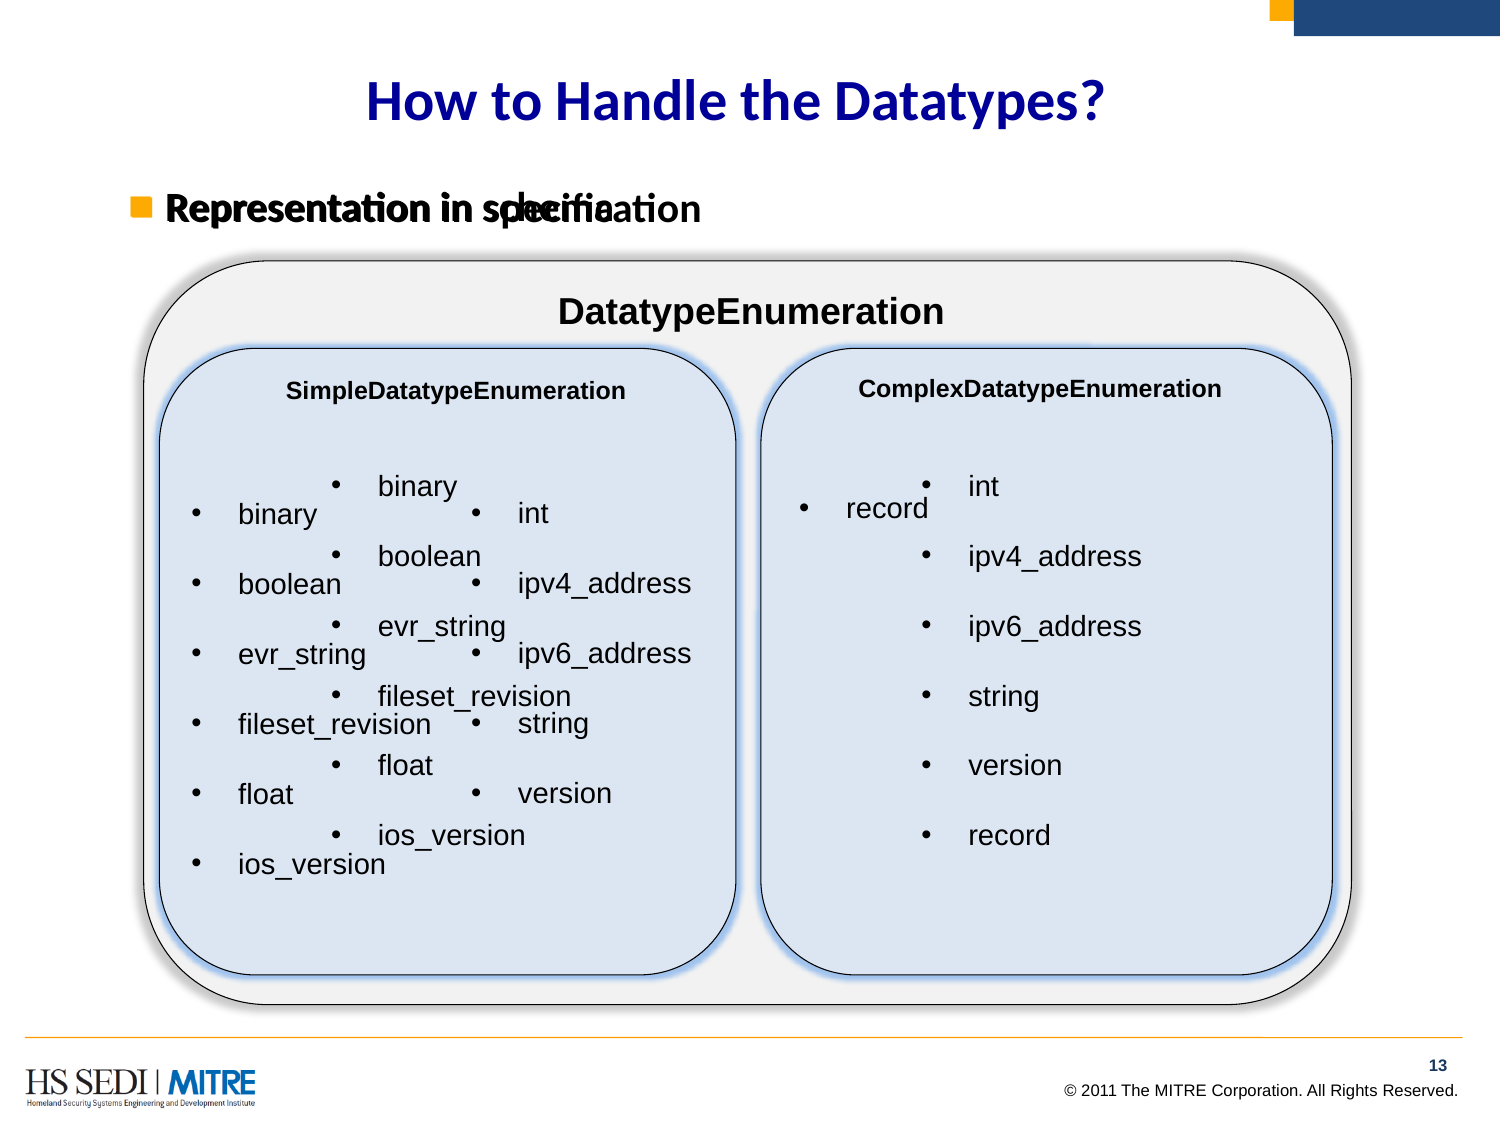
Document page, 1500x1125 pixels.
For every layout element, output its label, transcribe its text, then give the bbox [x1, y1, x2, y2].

title How to Handle the Datatypes? [43, 62, 1457, 151]
text_box binary boolean evr_string fileset_revision float ios_version [316, 459, 596, 859]
picture [20, 1058, 271, 1122]
text_box record [784, 482, 906, 533]
text_box ComplexDatatypeEnumeration [814, 365, 1268, 410]
text_box Representation in specification [114, 182, 1389, 1026]
slide_number 12 [1374, 1049, 1463, 1076]
text_box int ipv4_address ipv6_address string version record [906, 459, 1187, 859]
text_box int ipv4_address ipv6_address string version [596, 487, 736, 817]
text_box DatatypeEnumeration [525, 279, 979, 340]
text_box [159, 348, 736, 975]
text_box [760, 348, 1333, 975]
text_box SimpleDatatypeEnumeration [229, 367, 683, 413]
text_box binary boolean evr_string fileset_revision float ios_version [176, 487, 457, 888]
text_box [143, 260, 1352, 1005]
